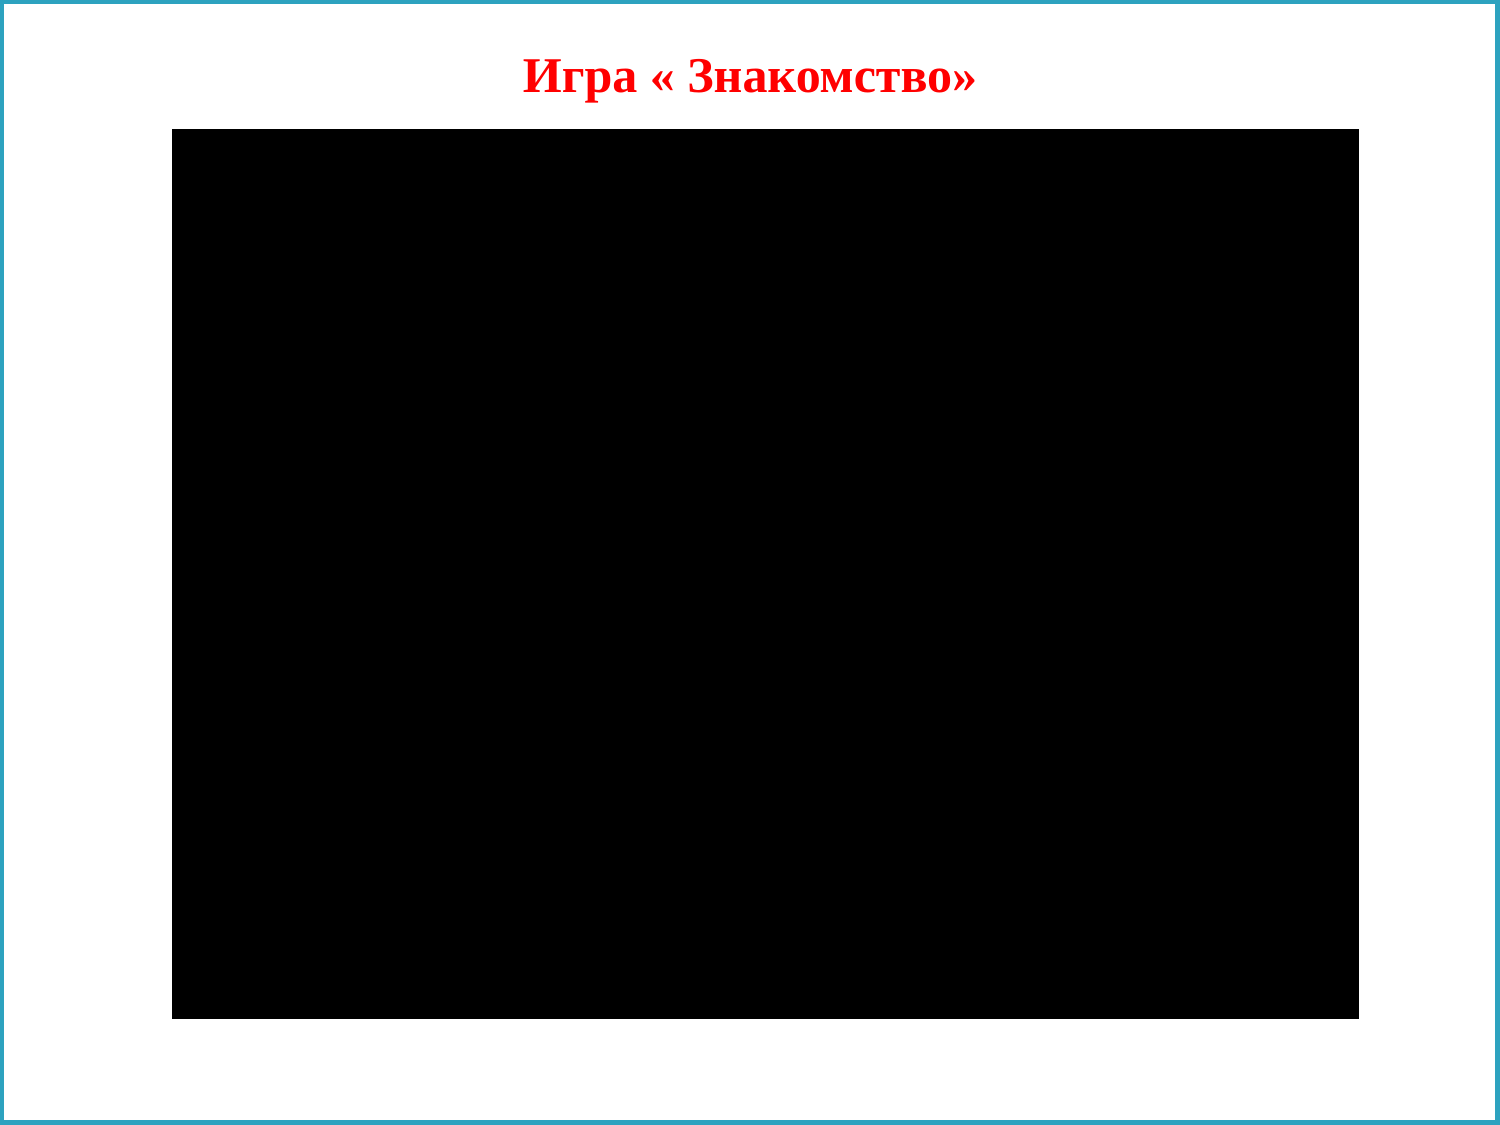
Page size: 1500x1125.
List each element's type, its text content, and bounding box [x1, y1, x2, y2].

text_box Игра « Знакомство» [421, 35, 1079, 128]
text_box [0, 0, 1500, 1125]
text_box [171, 128, 1360, 1020]
